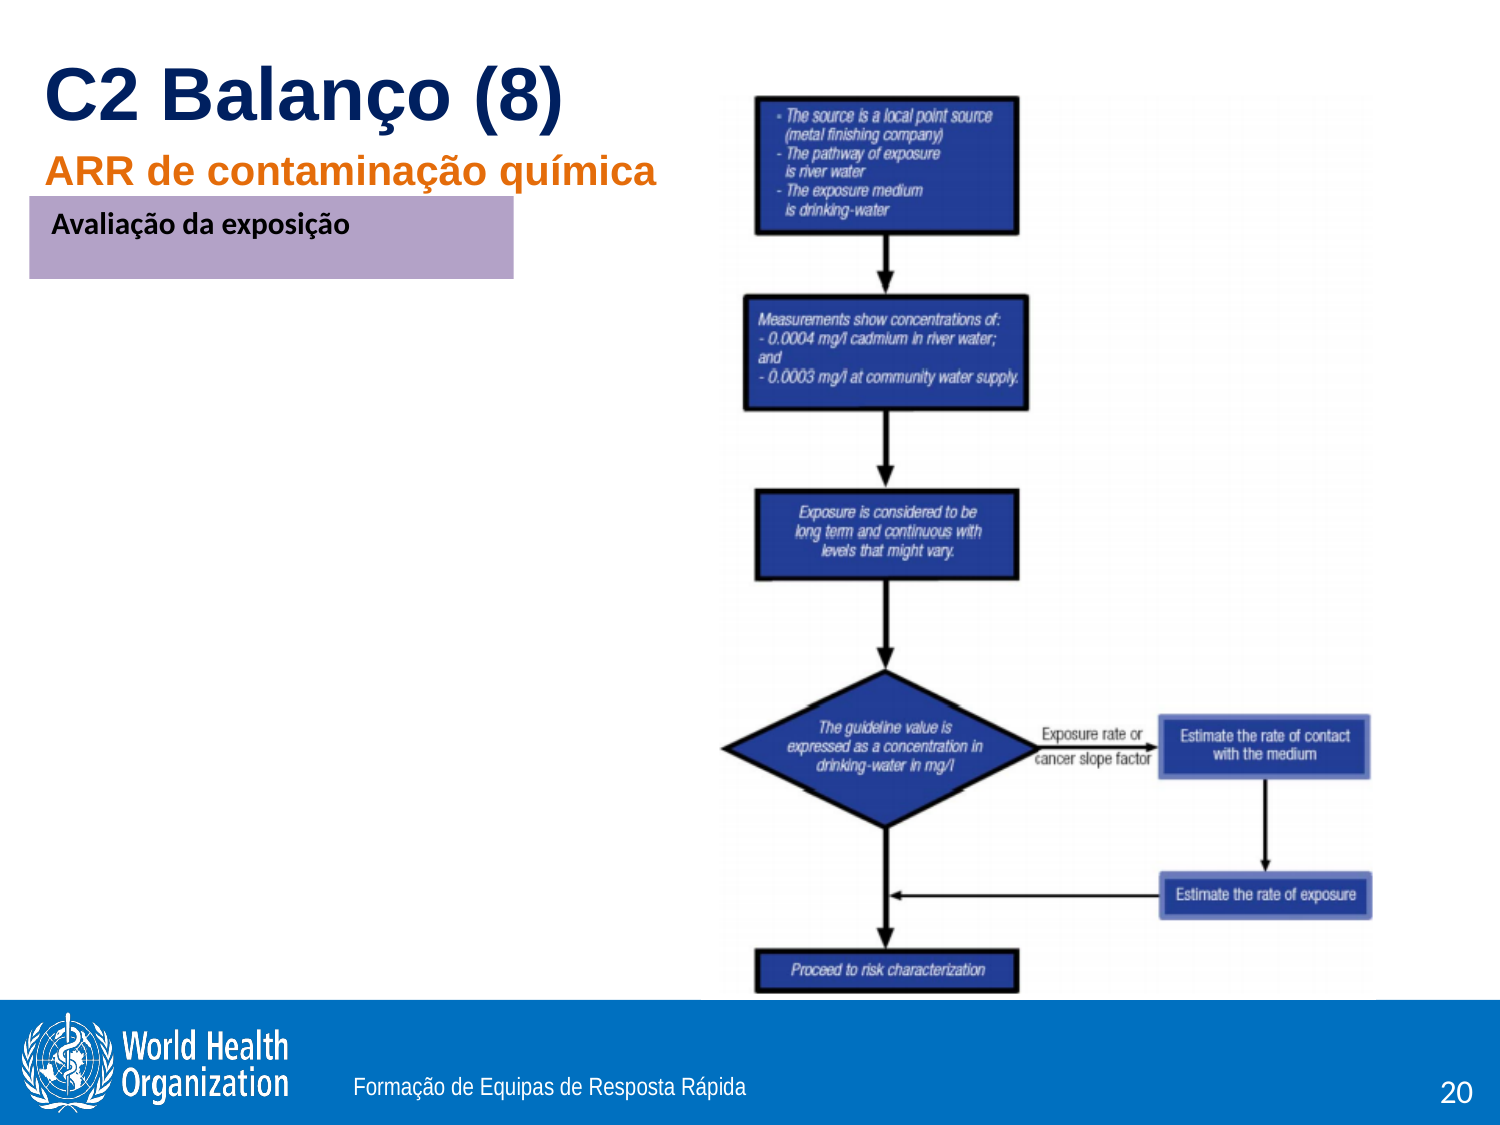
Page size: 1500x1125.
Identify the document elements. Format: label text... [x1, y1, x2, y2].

text_box C2 Balanço (8) ARR de contaminação química [29, 37, 1380, 185]
picture [700, 75, 1377, 1000]
text_box Avaliação da exposição [29, 196, 514, 279]
picture [21, 1012, 288, 1113]
